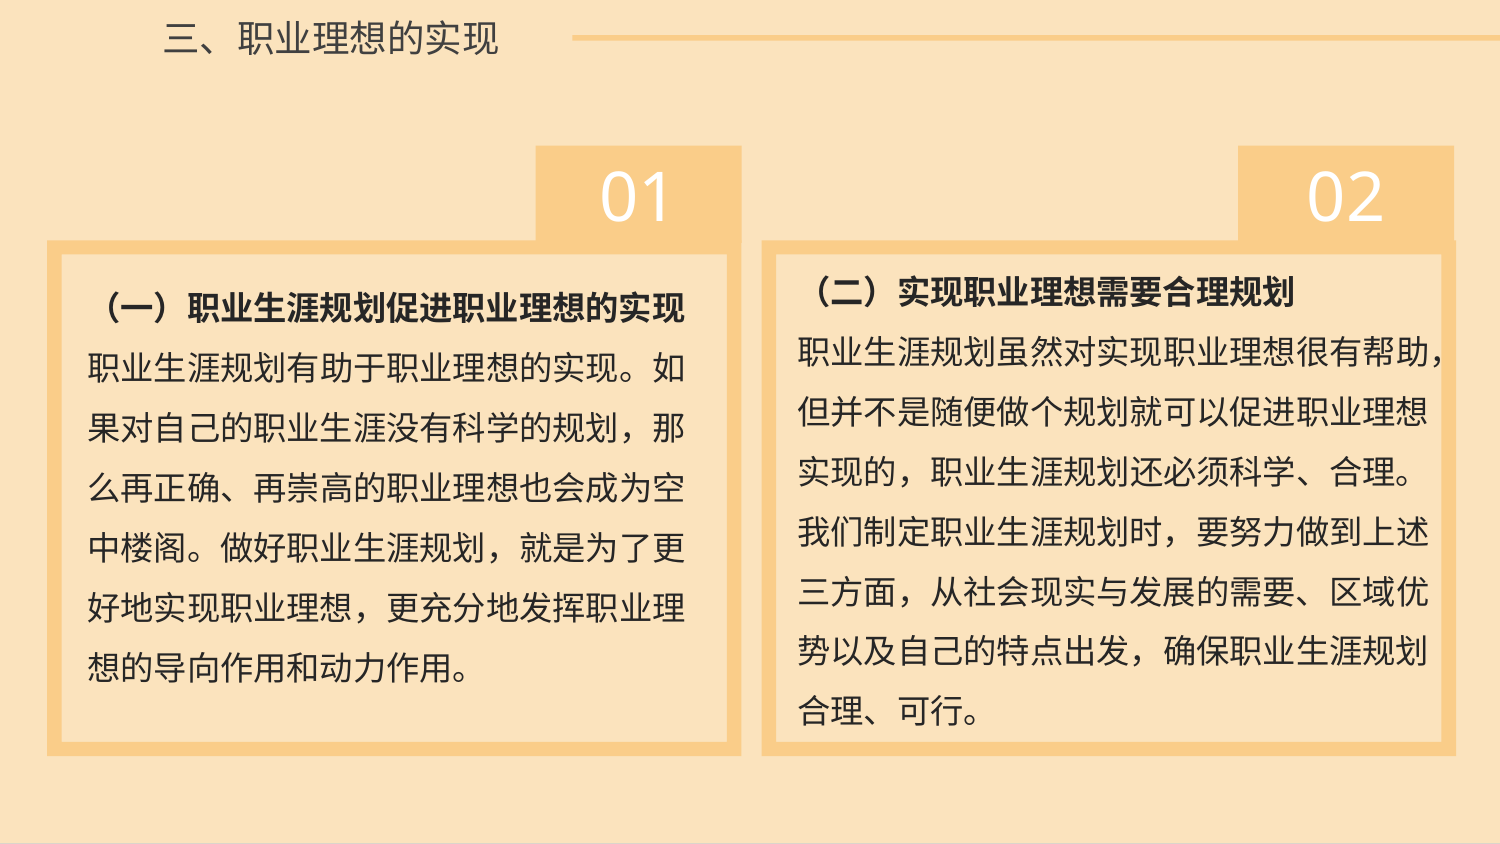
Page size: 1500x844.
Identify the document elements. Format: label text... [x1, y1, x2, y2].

text_box [46, 239, 742, 757]
text_box [761, 239, 1457, 757]
text_box 02 [1238, 145, 1455, 239]
text_box [571, 34, 1500, 42]
text_box 01 [535, 145, 742, 239]
picture [0, 0, 1500, 844]
text_box 三、职业理想的实现 [89, 7, 573, 68]
text_box （二）实现职业理想需要合理规划 职业生涯规划虽然对实现职业理想很有帮助，但并不是随便做个规划就可以促进职业理想实现的，职业生涯规划还必须科学、合理。我们制定职业生涯规划时，要努力做到上述三方面，从社会现实与发展的需要、区域优势以及自己的特点出发，确保职业生涯规划合理、可行。 [782, 244, 1457, 738]
text_box （一）职业生涯规划促进职业理想的实现 职业生涯规划有助于职业理想的实现。如果对自己的职业生涯没有科学的规划，那么再正确、再崇高的职业理想也会成为空中楼阁。做好职业生涯规划，就是为了更 好地实现职业理想，更充分地发挥职业理想的导向作用和动力作用。 [72, 260, 717, 694]
